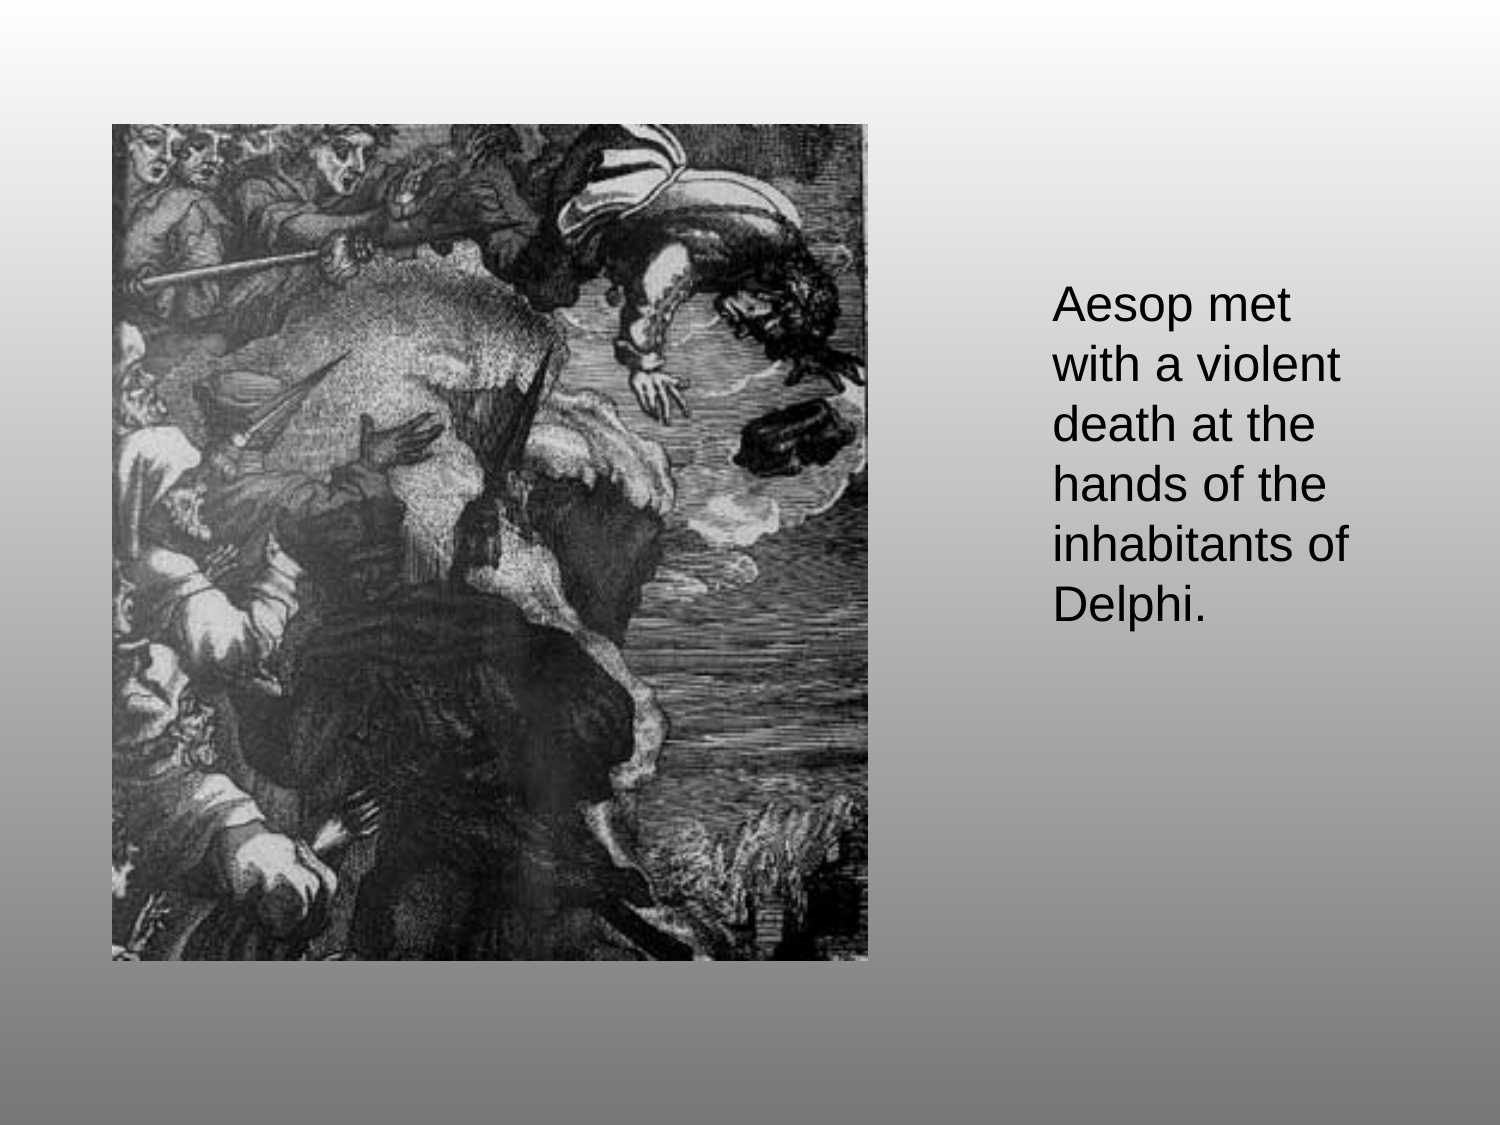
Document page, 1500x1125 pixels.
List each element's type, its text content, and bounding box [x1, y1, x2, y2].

text_box Aesop met with a violent death at the hands of the inhabitants of Delphi. [1037, 264, 1375, 640]
picture [112, 124, 868, 962]
